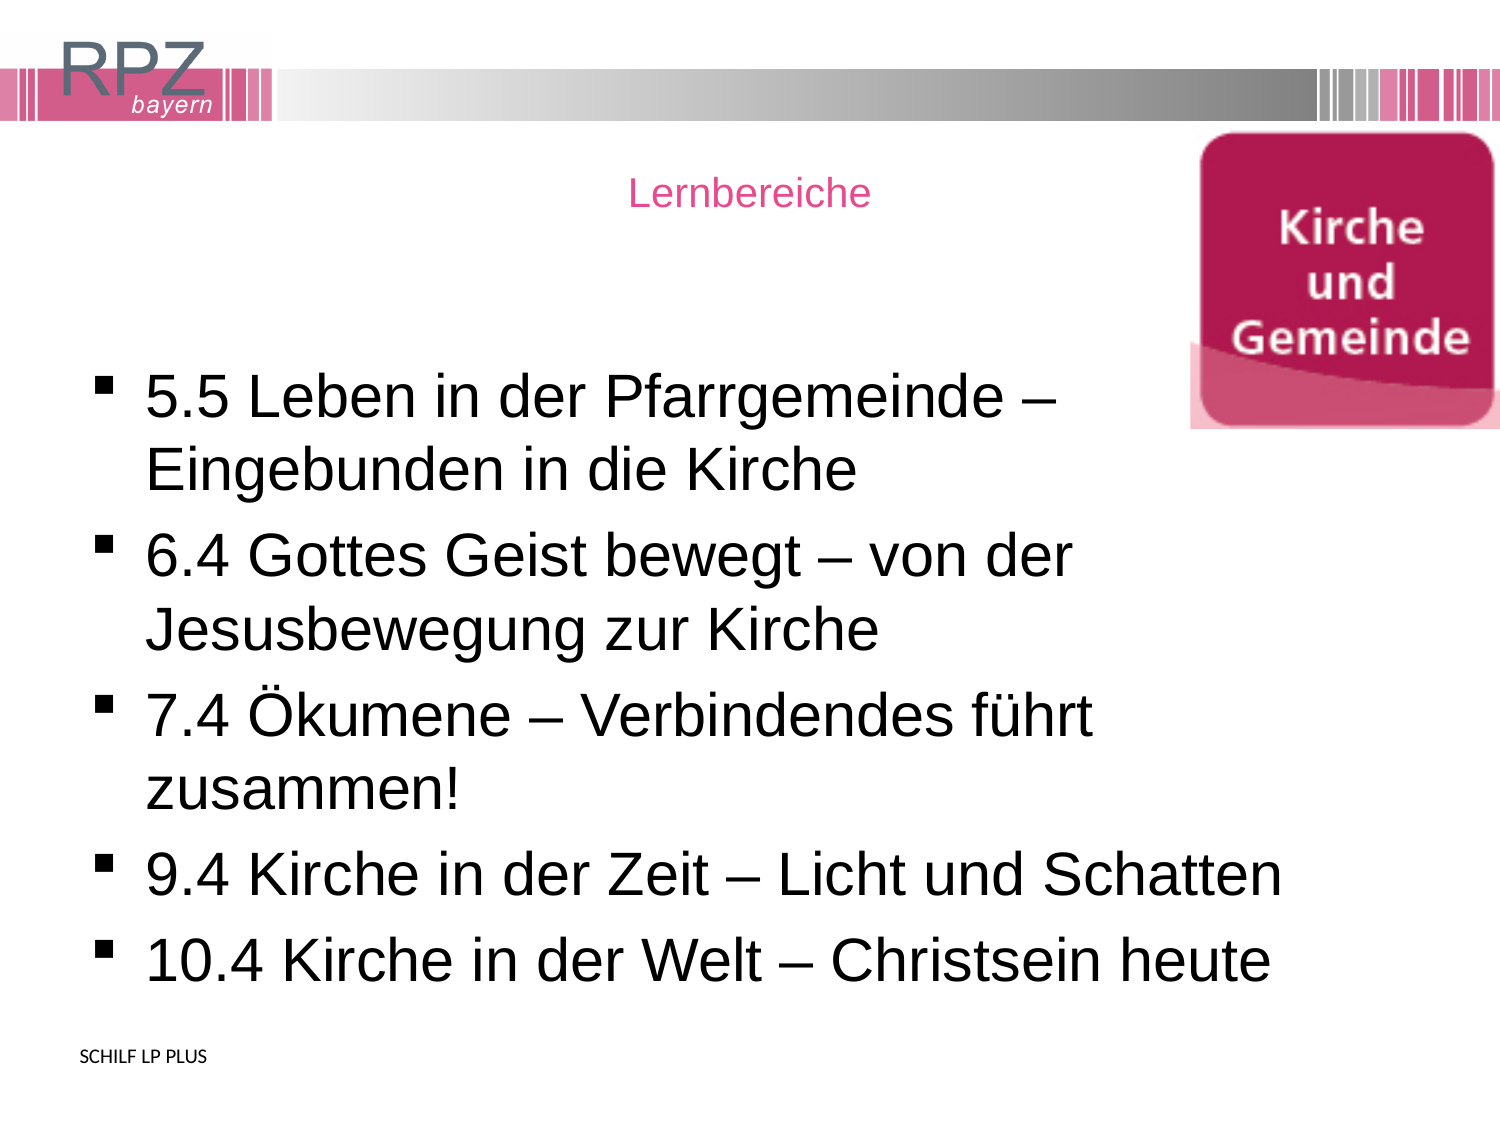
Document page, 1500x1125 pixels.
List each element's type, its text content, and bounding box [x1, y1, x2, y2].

picture [0, 31, 272, 121]
picture [1443, 69, 1500, 121]
list 5.5 Leben in der Pfarrgemeinde – Eingebunden in die Kirche 6.4 Gottes Geist bewegt – von der Jesusbewegung zur Kirche 7.4 Ökumene – Verbindendes führt zusammen! 9.4 Kirche in der Zeit – Licht und Schatten 10.4 Kirche in der Welt – Christsein heute [75, 262, 1425, 1005]
picture [1380, 69, 1439, 121]
picture [1189, 125, 1500, 430]
title Lernbereiche [75, 149, 1184, 233]
picture [1319, 69, 1379, 121]
